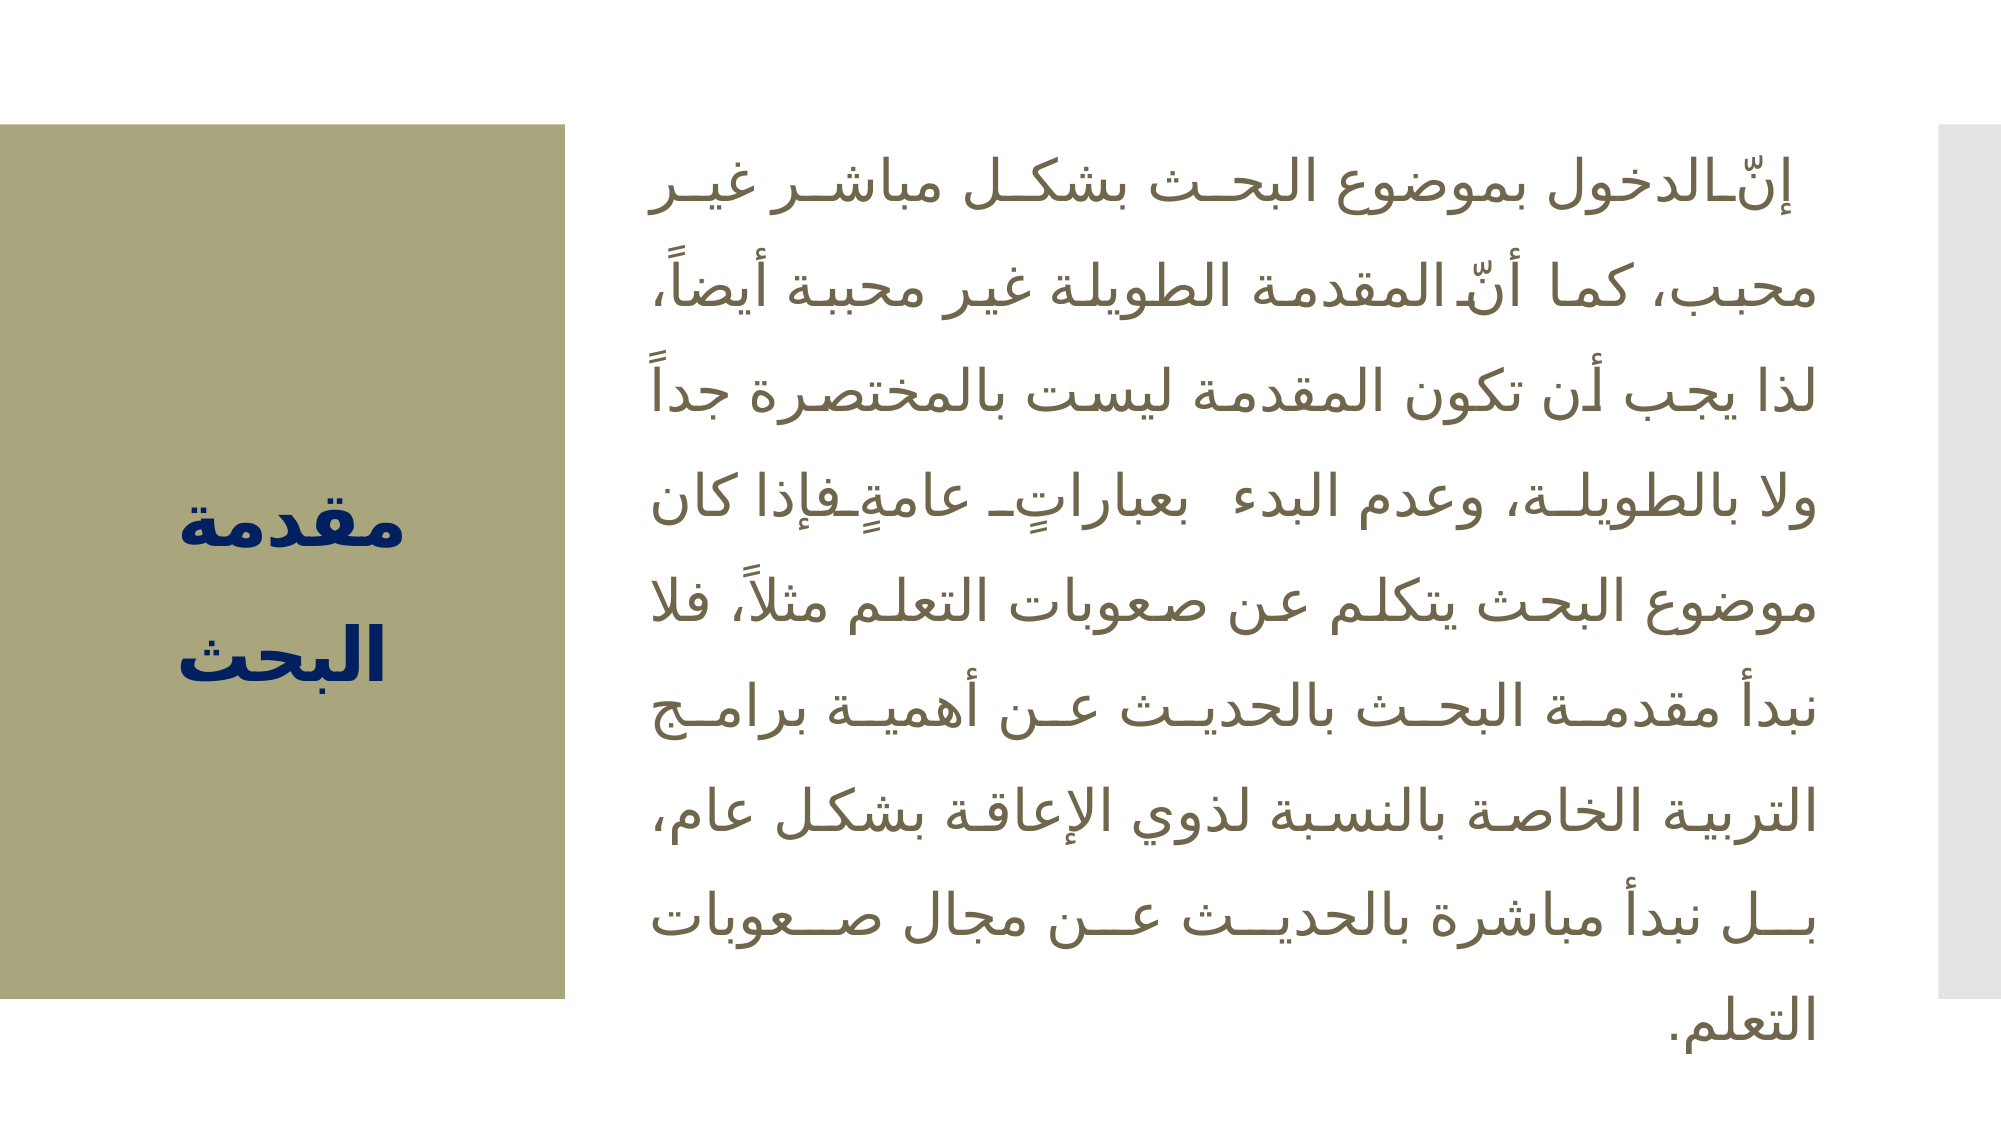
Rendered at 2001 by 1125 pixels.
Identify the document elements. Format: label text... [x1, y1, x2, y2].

list إنّ الدخول بموضوع البحث بشكل مباشر غير محبب، كما أنّ المقدمة الطويلة غير محببة أيضاً، لذا يجب أن تكون المقدمة ليست بالمختصرة جداً ولا بالطويلة، وعدم البدء بعباراتٍ عامةٍ فإذا كان موضوع البحث يتكلم عن صعوبات التعلم مثلاً، فلا نبدأ مقدمة البحث بالحديث عن أهمية برامج التربية الخاصة بالنسبة لذوي الإعاقة بشكل عام، بل نبدأ مباشرة بالحديث عن مجال صعوبات التعلم. [634, 73, 1835, 982]
title مقدمة البحث [41, 184, 525, 940]
